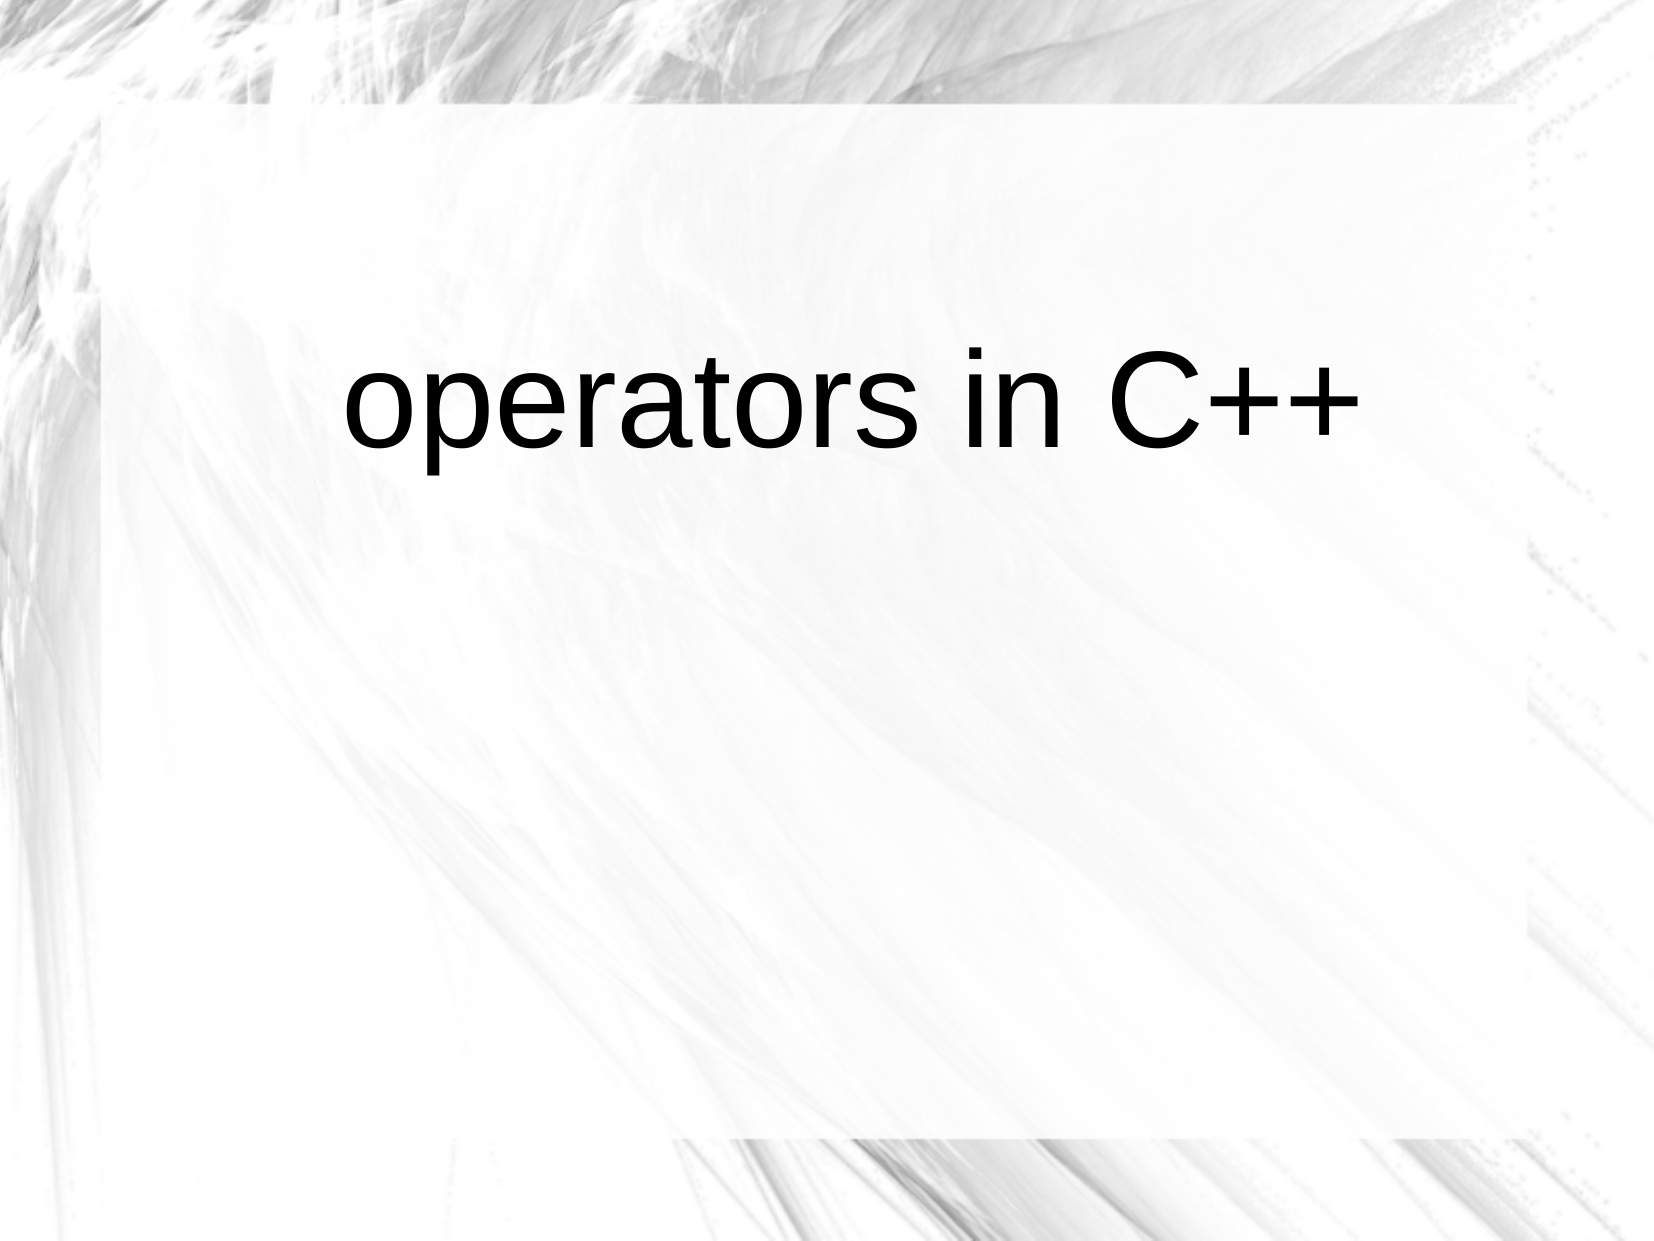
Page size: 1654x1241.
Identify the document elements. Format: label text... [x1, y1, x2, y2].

list operators in C++ [118, 319, 1571, 1109]
picture [0, 0, 1654, 1241]
